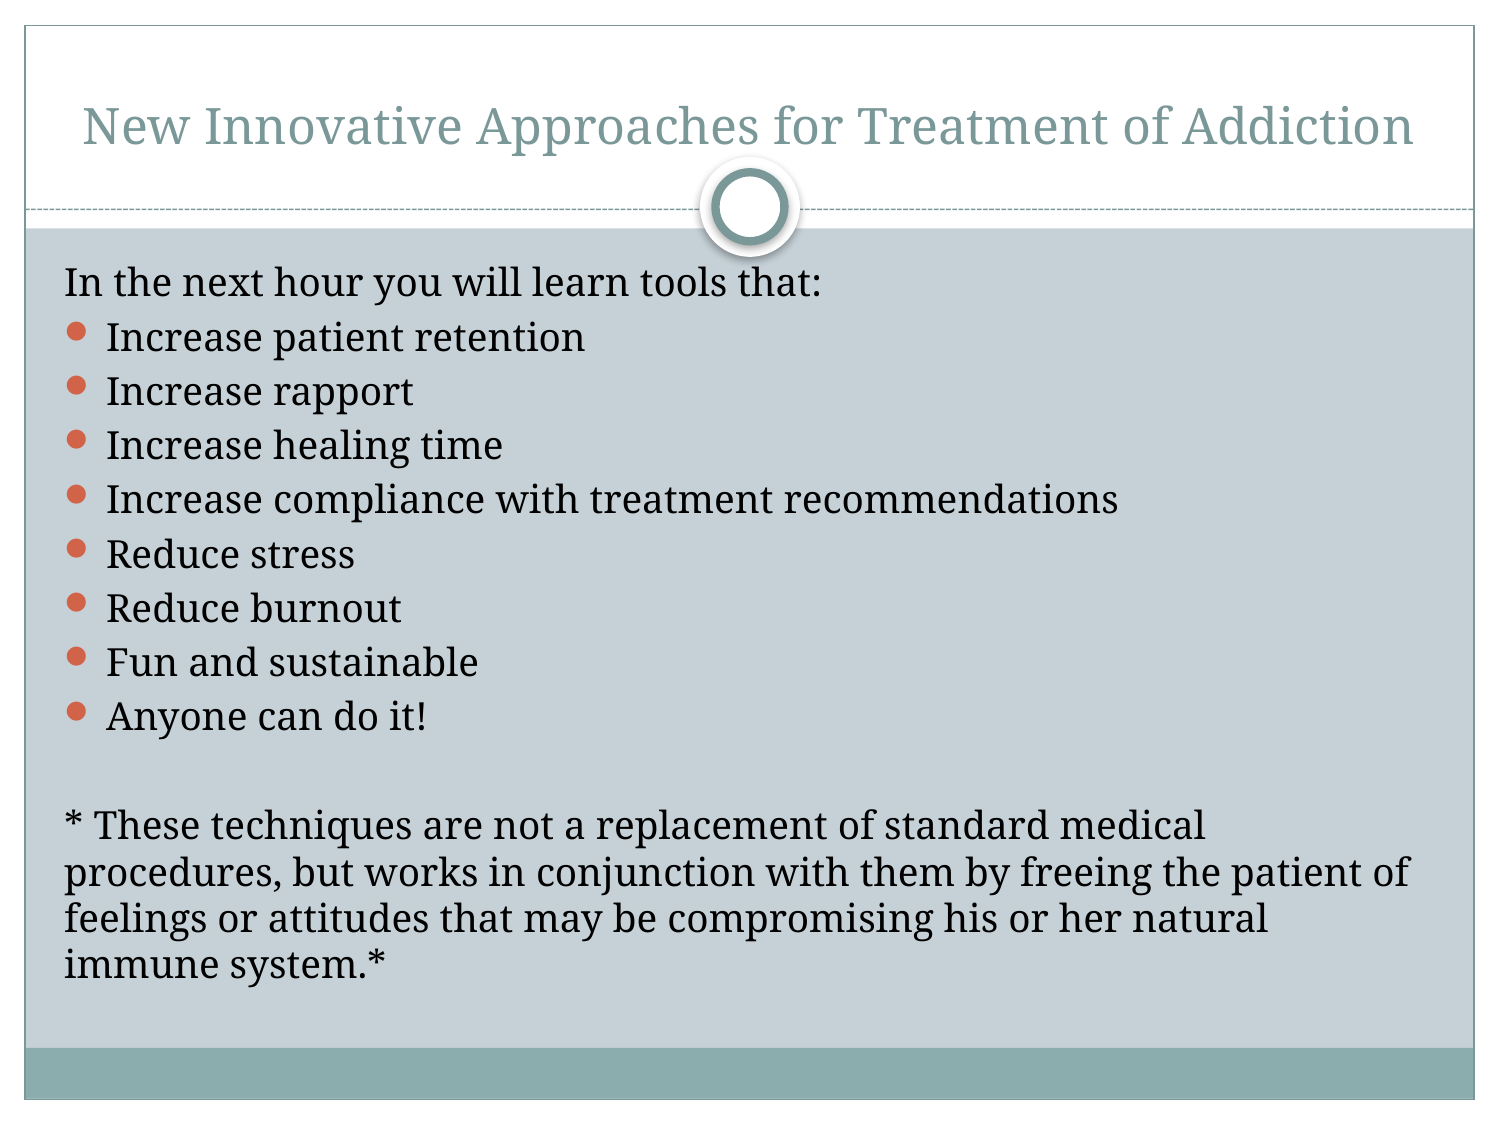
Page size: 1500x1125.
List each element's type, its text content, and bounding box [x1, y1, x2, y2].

title New Innovative Approaches for Treatment of Addiction [49, 37, 1450, 162]
list In the next hour you will learn tools that: Increase patient retention Increase rapport Increase healing time Increase compliance with treatment recommendations Reduce stress Reduce burnout Fun and sustainable Anyone can do it! * These techniques are not a replacement of standard medical procedures, but works in conjunction with them by freeing the patient of feelings or attitudes that may be compromising his or her natural immune system.* [49, 250, 1445, 1001]
